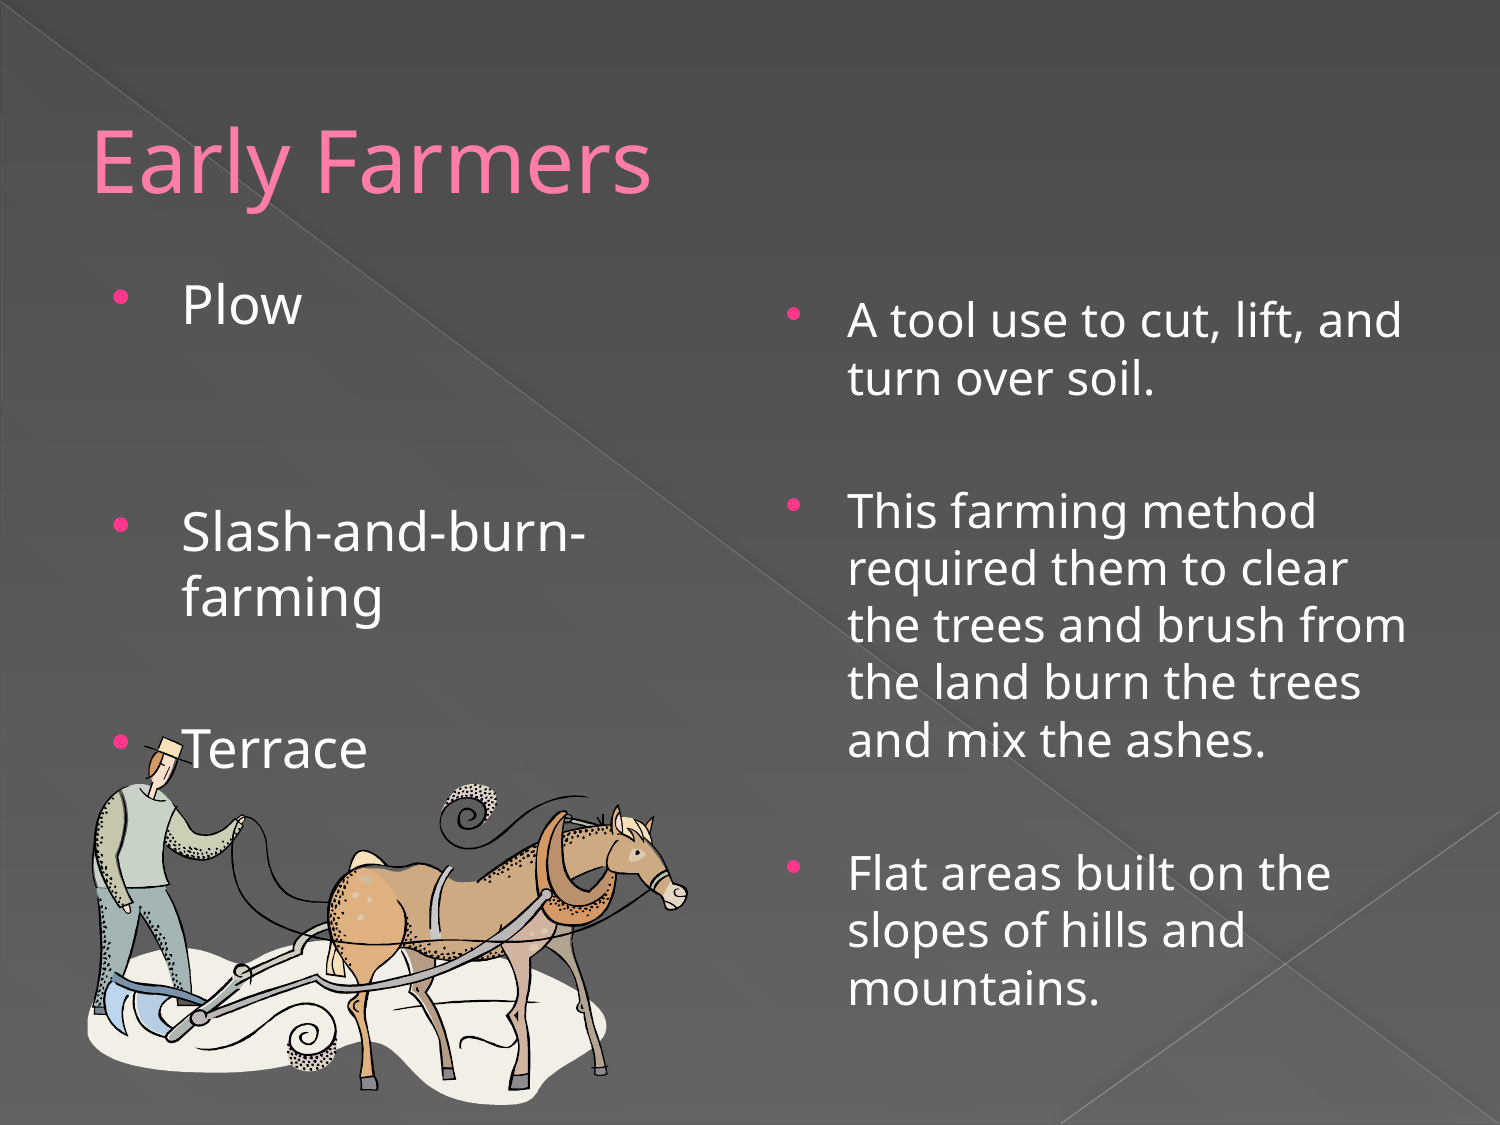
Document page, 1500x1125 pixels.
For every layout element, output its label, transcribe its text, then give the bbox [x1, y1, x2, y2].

list A tool use to cut, lift, and turn over soil. This farming method required them to clear the trees and brush from the land burn the trees and mix the ashes. Flat areas built on the slopes of hills and mountains. [762, 282, 1425, 1025]
title Early Farmers [75, 43, 1425, 274]
picture [87, 730, 693, 1111]
list Plow Slash-and-burn-farming Terrace [87, 262, 750, 1005]
